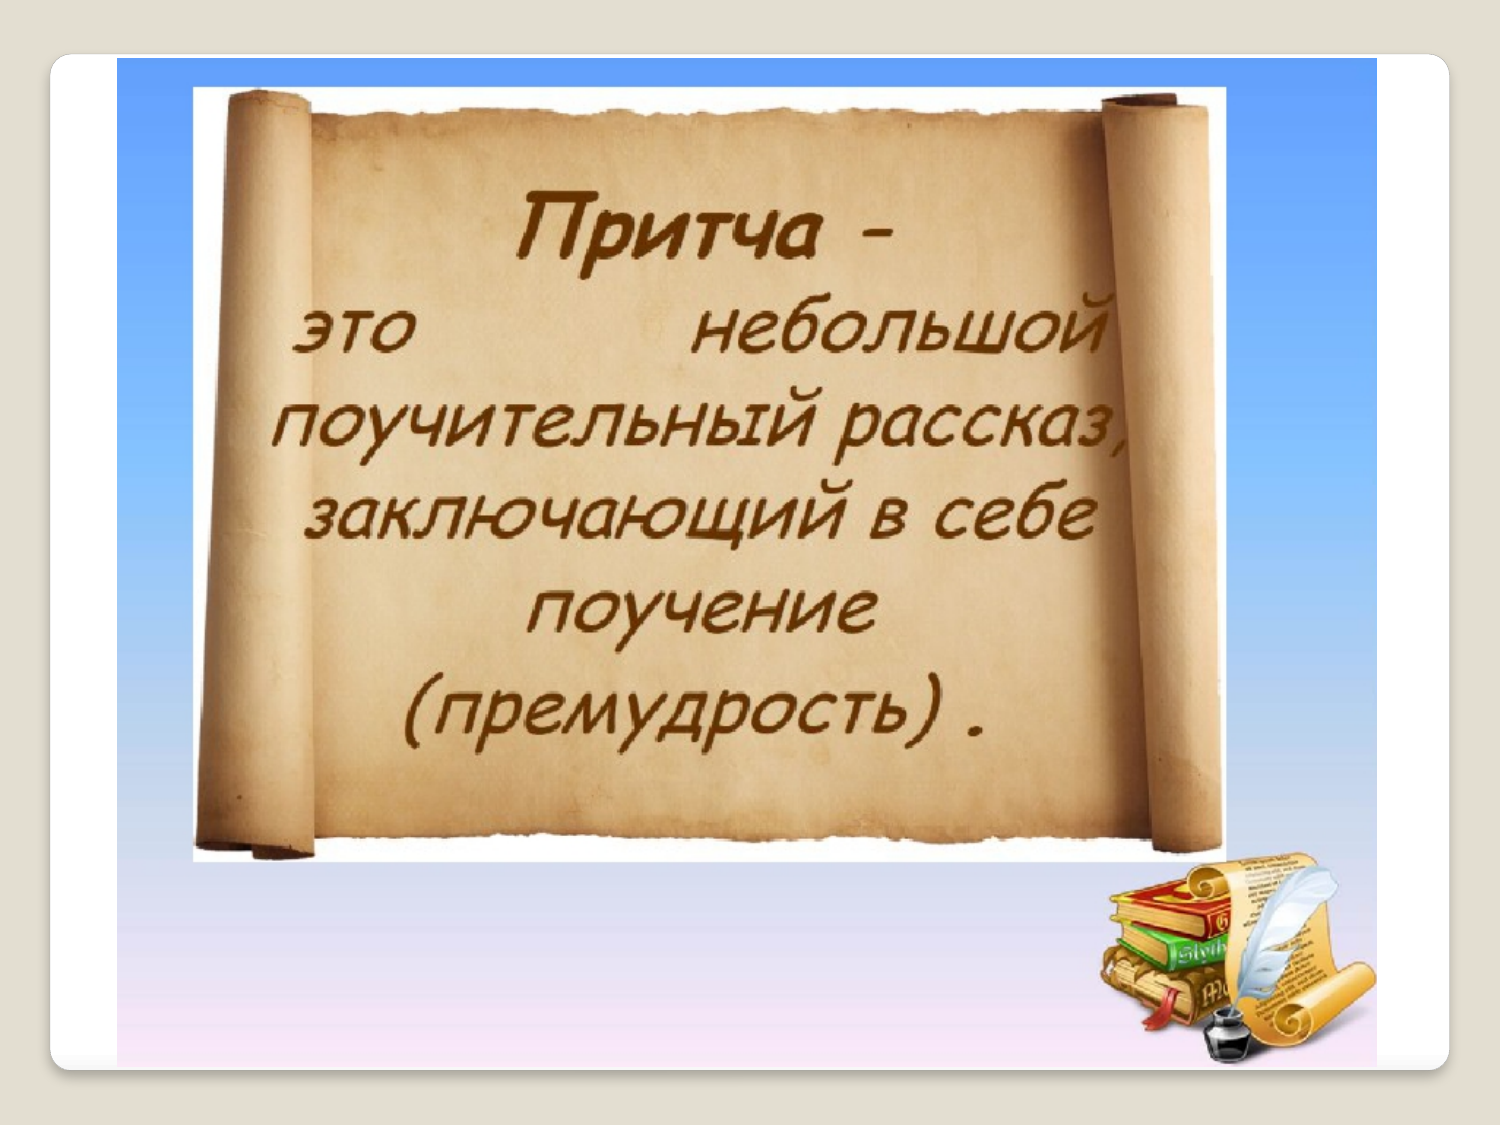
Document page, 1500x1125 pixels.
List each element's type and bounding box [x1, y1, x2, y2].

picture [116, 58, 1378, 1067]
